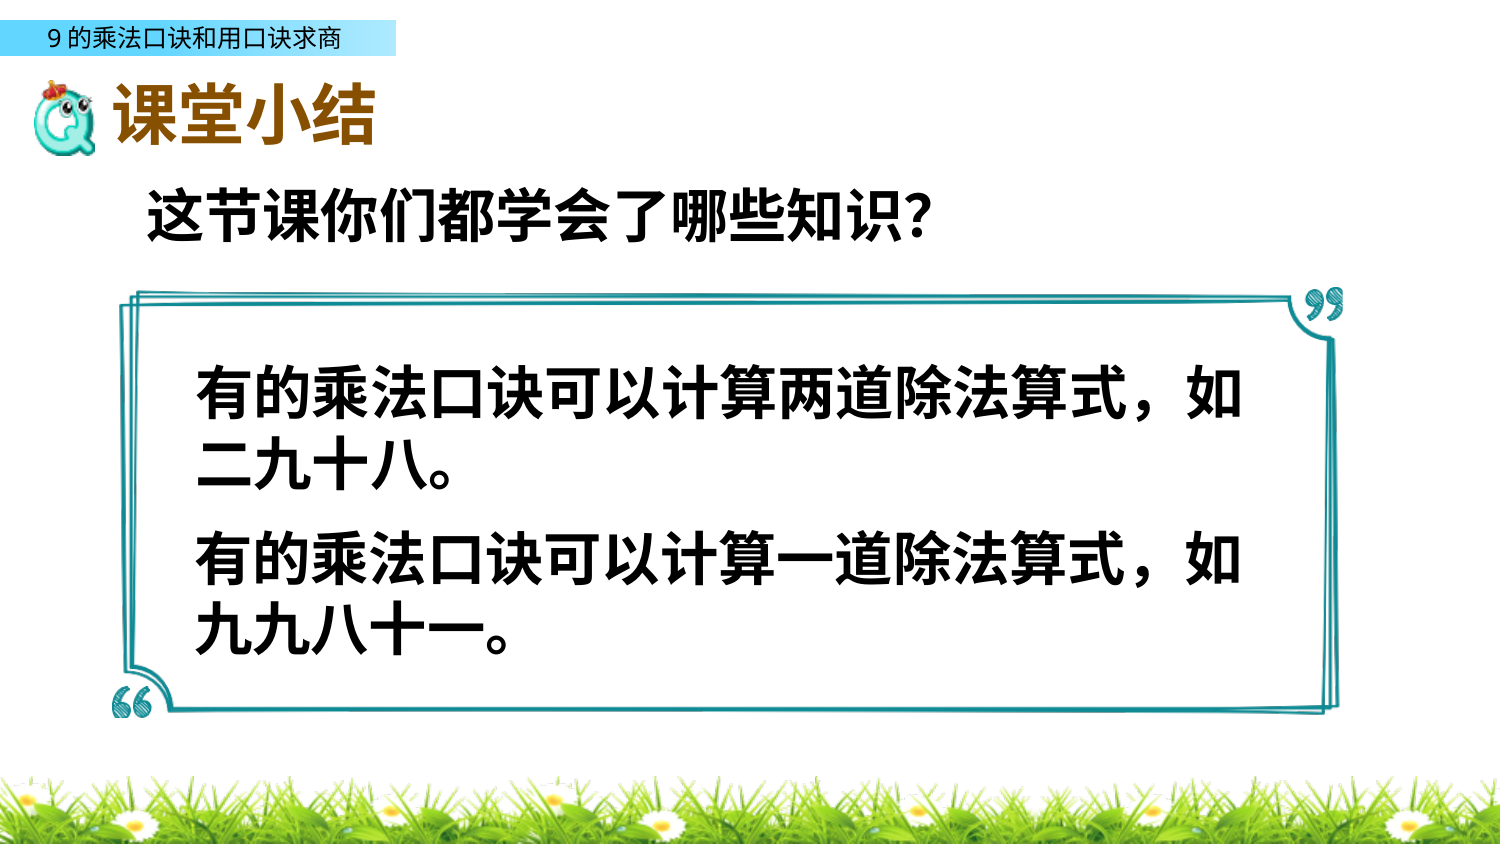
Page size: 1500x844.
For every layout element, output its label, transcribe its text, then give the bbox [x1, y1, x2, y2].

text_box 课堂小结 [100, 67, 404, 159]
picture [34, 80, 96, 156]
picture [0, 776, 1500, 844]
picture [111, 287, 1343, 718]
text_box 这节课你们都学会了哪些知识？ [134, 173, 974, 255]
